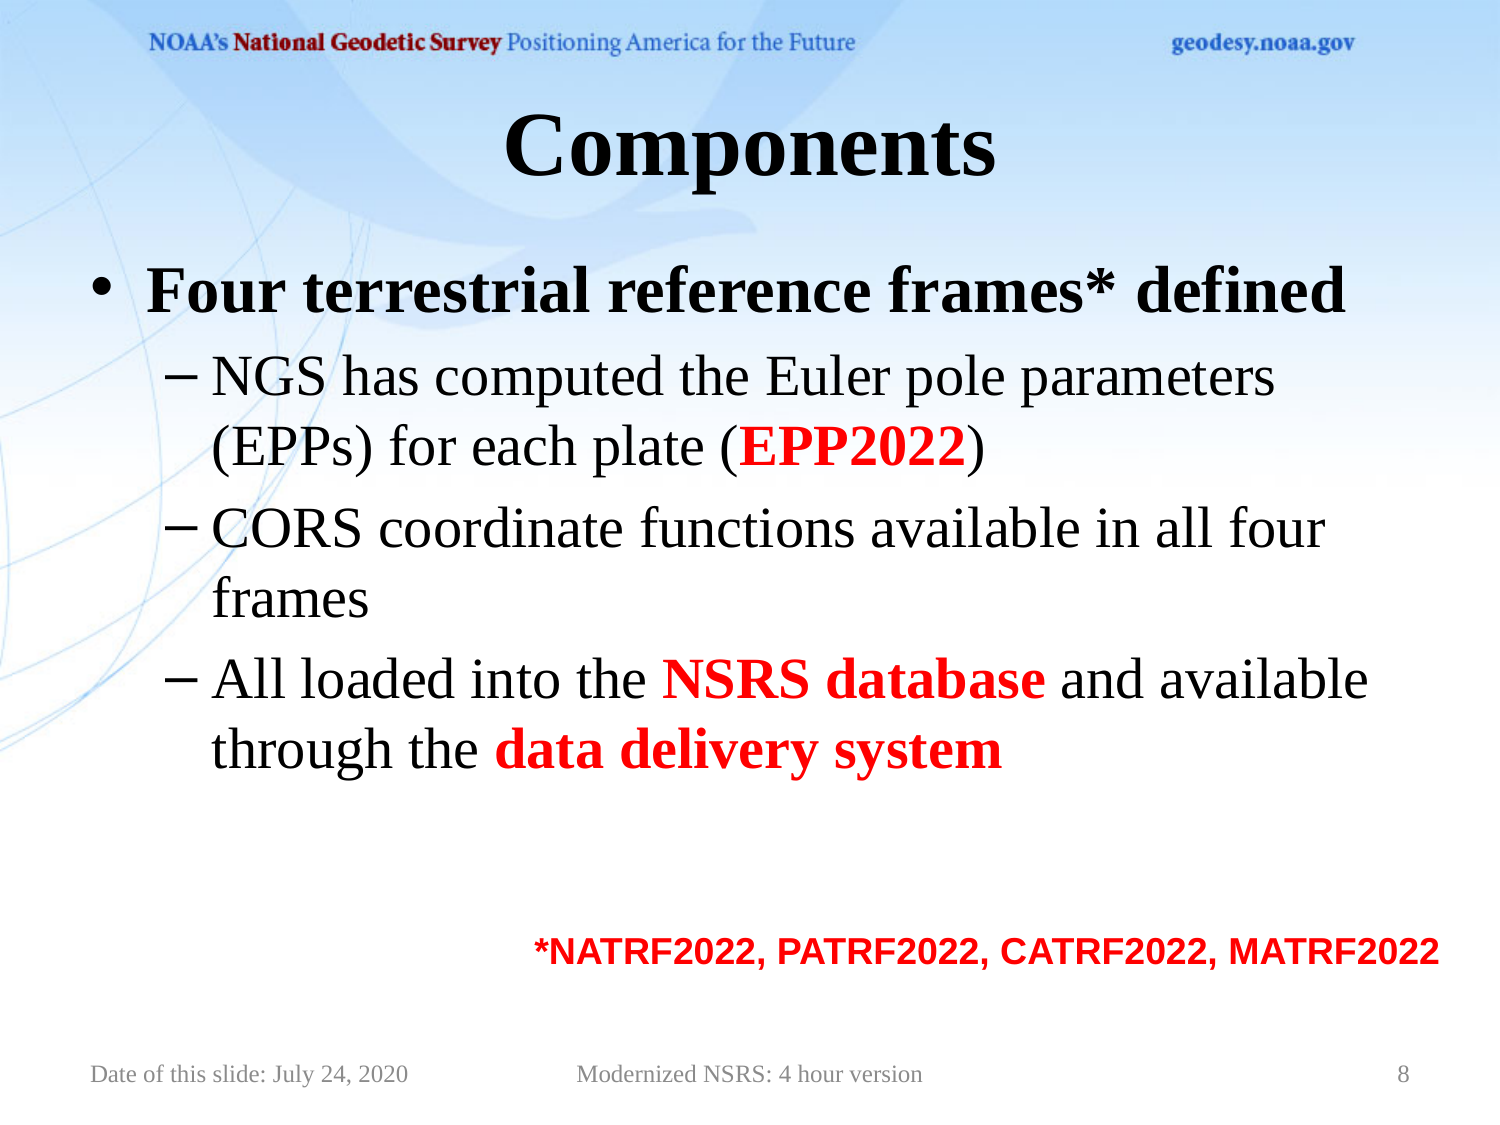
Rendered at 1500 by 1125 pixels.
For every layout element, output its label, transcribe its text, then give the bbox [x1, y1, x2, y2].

text_box *NATRF2022, PATRF2022, CATRF2022, MATRF2022 [519, 919, 1456, 980]
footer Modernized NSRS: 4 hour version [512, 1042, 988, 1103]
title Components [75, 45, 1425, 233]
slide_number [75, 1042, 425, 1103]
list Four terrestrial reference frames* defined NGS has computed the Euler pole parameters (EPPs) for each plate (EPP2022) CORS coordinate functions available in all four frames All loaded into the NSRS database and available through the data delivery system [75, 238, 1425, 981]
slide_number 8 [1074, 1042, 1425, 1103]
picture [0, 0, 1500, 1125]
